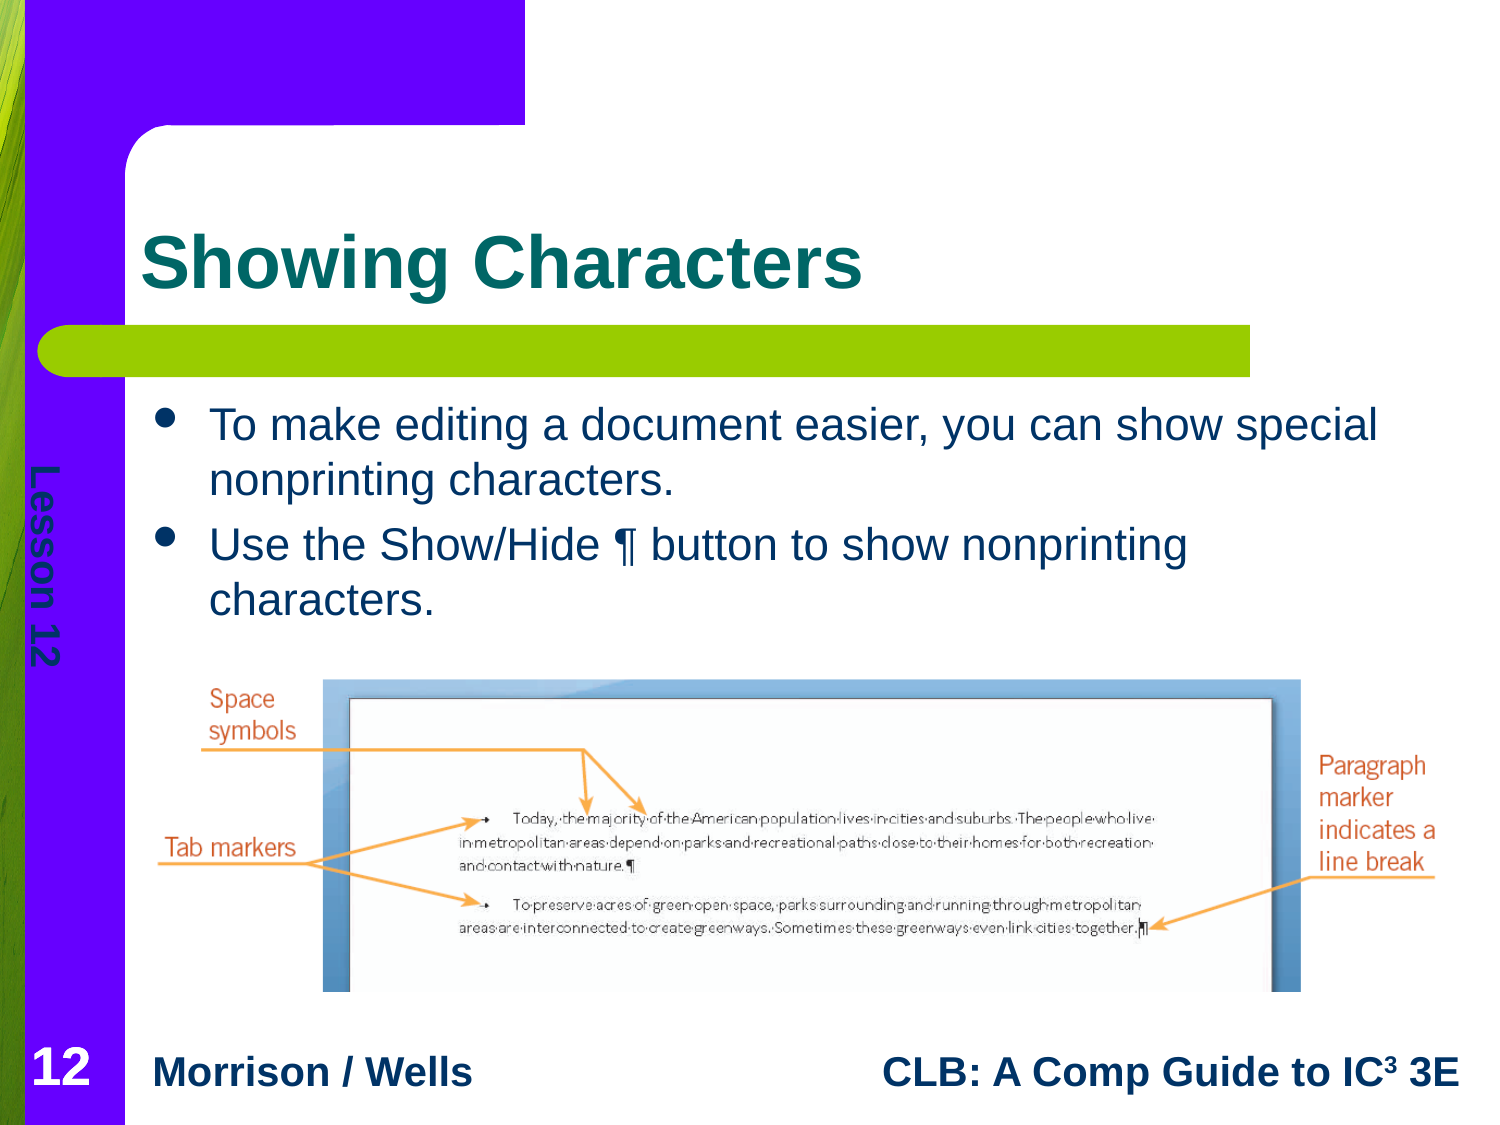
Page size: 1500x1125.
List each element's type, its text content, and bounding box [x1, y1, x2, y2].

list To make editing a document easier, you can show special nonprinting characters. Use the Show/Hide ¶ button to show nonprinting characters. [137, 387, 1400, 1026]
text_box 12 [13, 1023, 111, 1105]
picture [0, 0, 25, 1125]
picture [149, 674, 1463, 992]
title Showing Characters [124, 124, 1426, 313]
